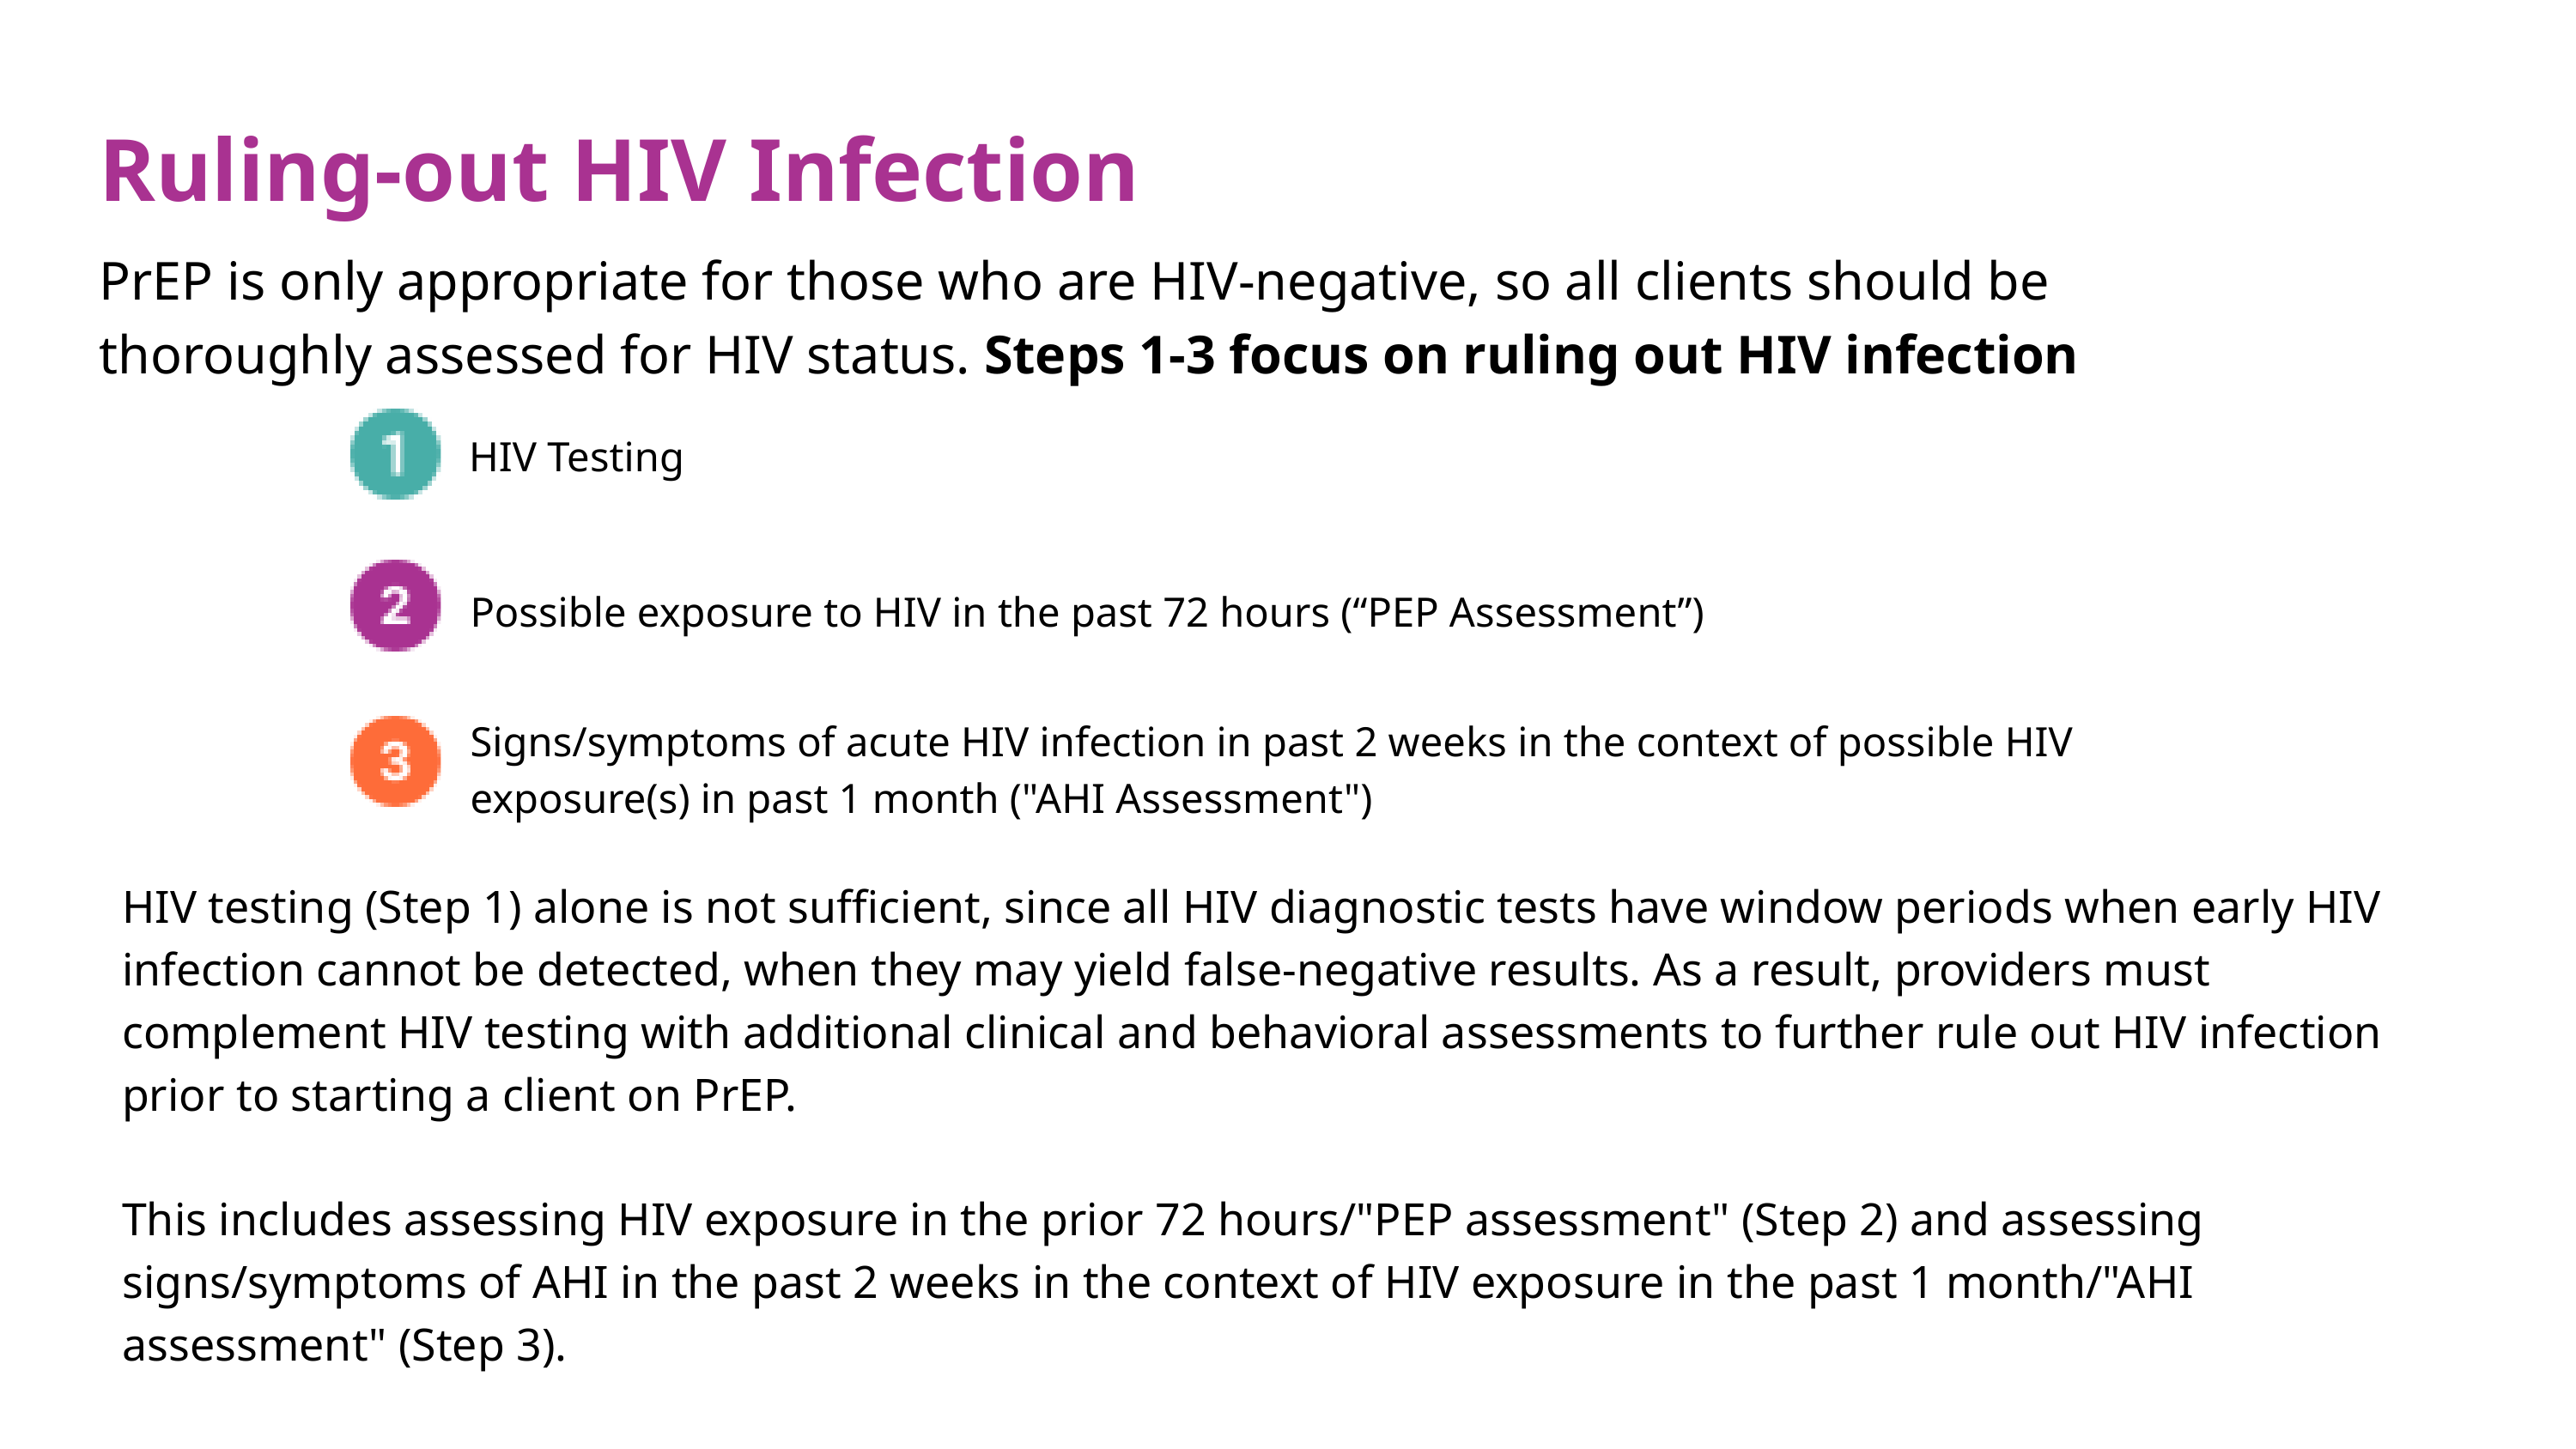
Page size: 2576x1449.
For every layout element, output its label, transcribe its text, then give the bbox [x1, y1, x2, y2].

text_box HIV testing (Step 1) alone is not sufficient, since all HIV diagnostic tests have window periods when early HIV infection cannot be detected, when they may yield false-negative results. As a result, providers must complement HIV testing with additional clinical and behavioral assessments to further rule out HIV infection prior to starting a client on PrEP. This includes assessing HIV exposure in the prior 72 hours/"PEP assessment" (Step 2) and assessing signs/symptoms of AHI in the past 2 weeks in the context of HIV exposure in the past 1 month/"AHI assessment" (Step 3). [122, 870, 2454, 1370]
text_box PrEP is only appropriate for those who are HIV-negative, so all clients should be thoroughly assessed for HIV status. Steps 1-3 focus on ruling out HIV infection [99, 237, 2202, 385]
text_box Ruling-out HIV Infection [99, 98, 2282, 219]
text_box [349, 560, 2030, 652]
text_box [349, 712, 2227, 817]
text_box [349, 409, 1753, 500]
